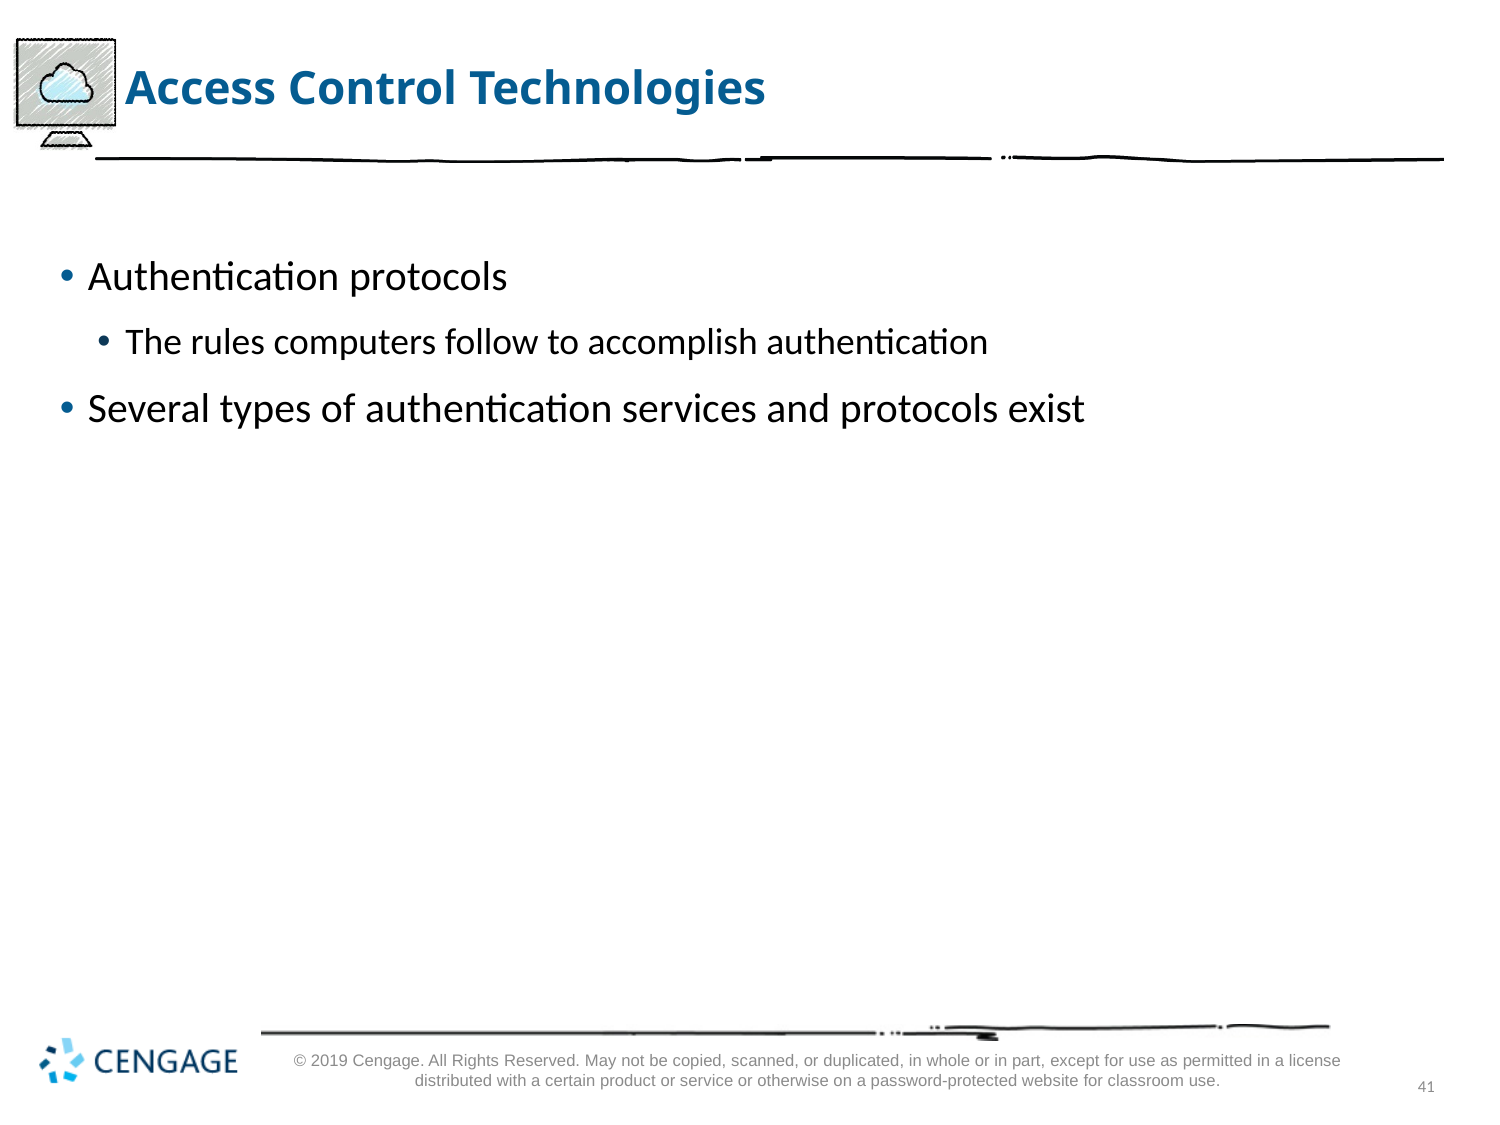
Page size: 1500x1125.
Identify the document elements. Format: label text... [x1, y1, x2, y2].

list Authentication protocols The rules computers follow to accomplish authentication Several types of authentication services and protocols exist [59, 252, 1441, 434]
picture [261, 1024, 1331, 1041]
footer © 2019 Cengage. All Rights Reserved. May not be copied, scanned, or duplicated, in whole or in part, except for use as permitted in a license distributed with a certain product or service or otherwise on a password-protected website for classroom use. [262, 1050, 1375, 1091]
title Access Control Technologies [125, 66, 1442, 116]
picture [13, 36, 117, 151]
picture [19, 1024, 250, 1096]
picture [95, 155, 1444, 163]
